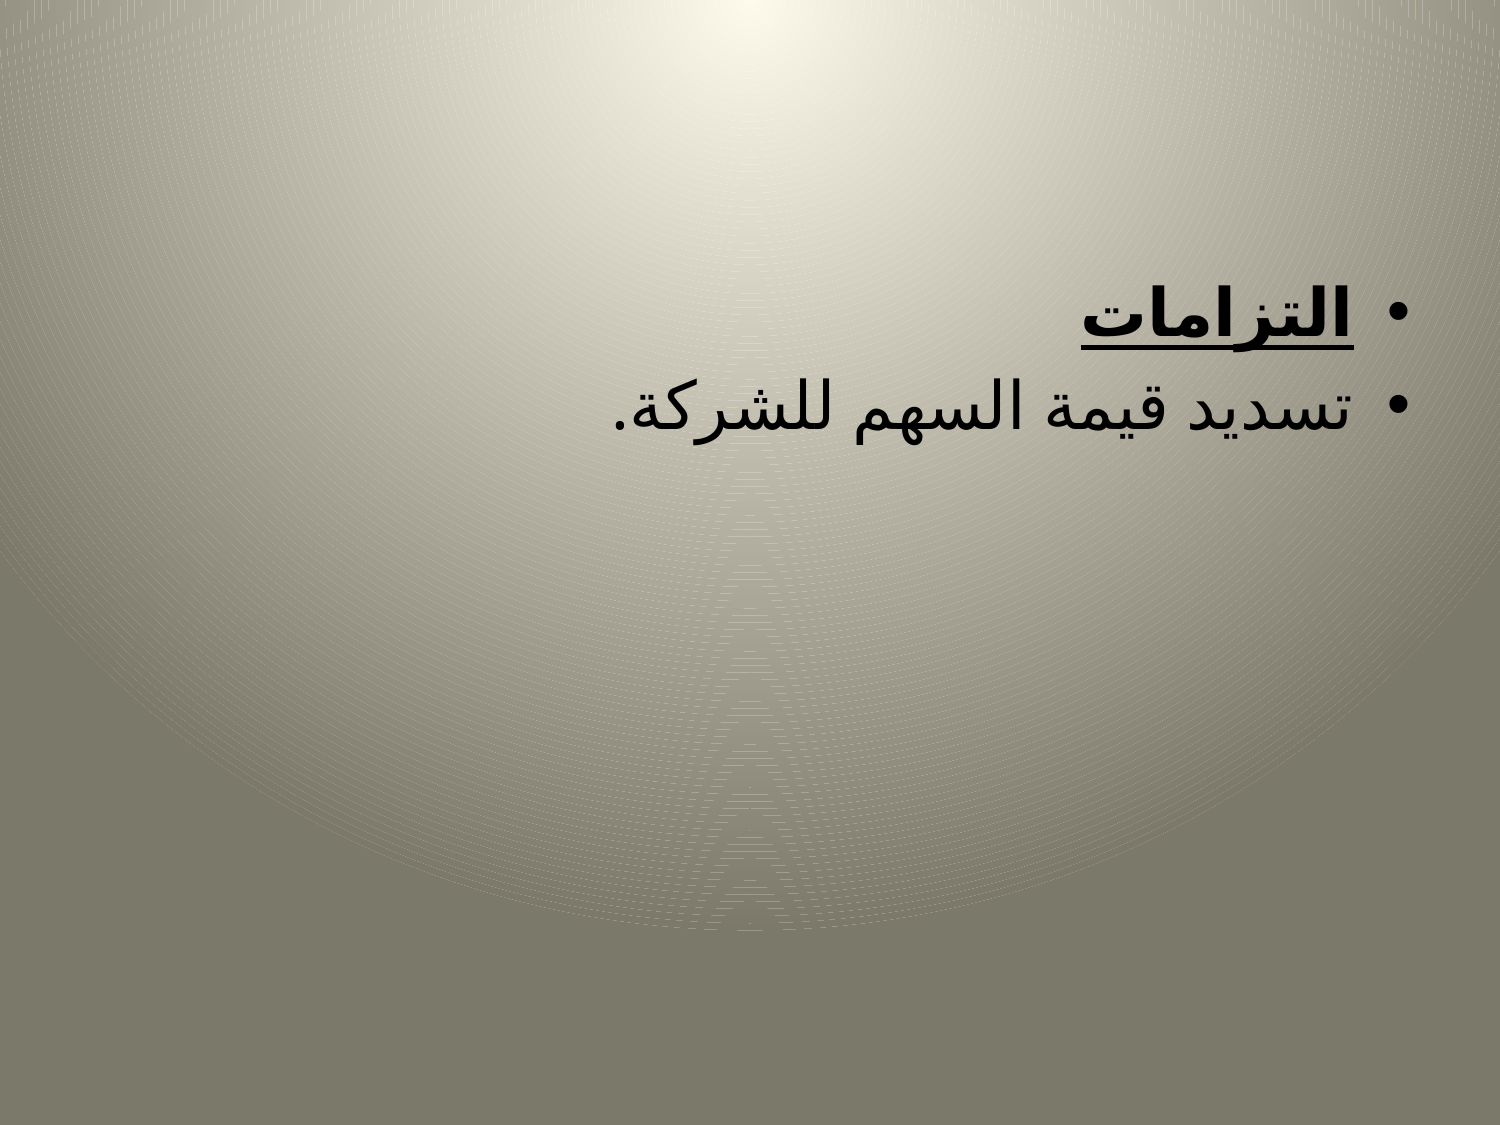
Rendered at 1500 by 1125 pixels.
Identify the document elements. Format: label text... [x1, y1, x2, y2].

list التزامات تسديد قيمة السهم للشركة. [75, 262, 1425, 1005]
